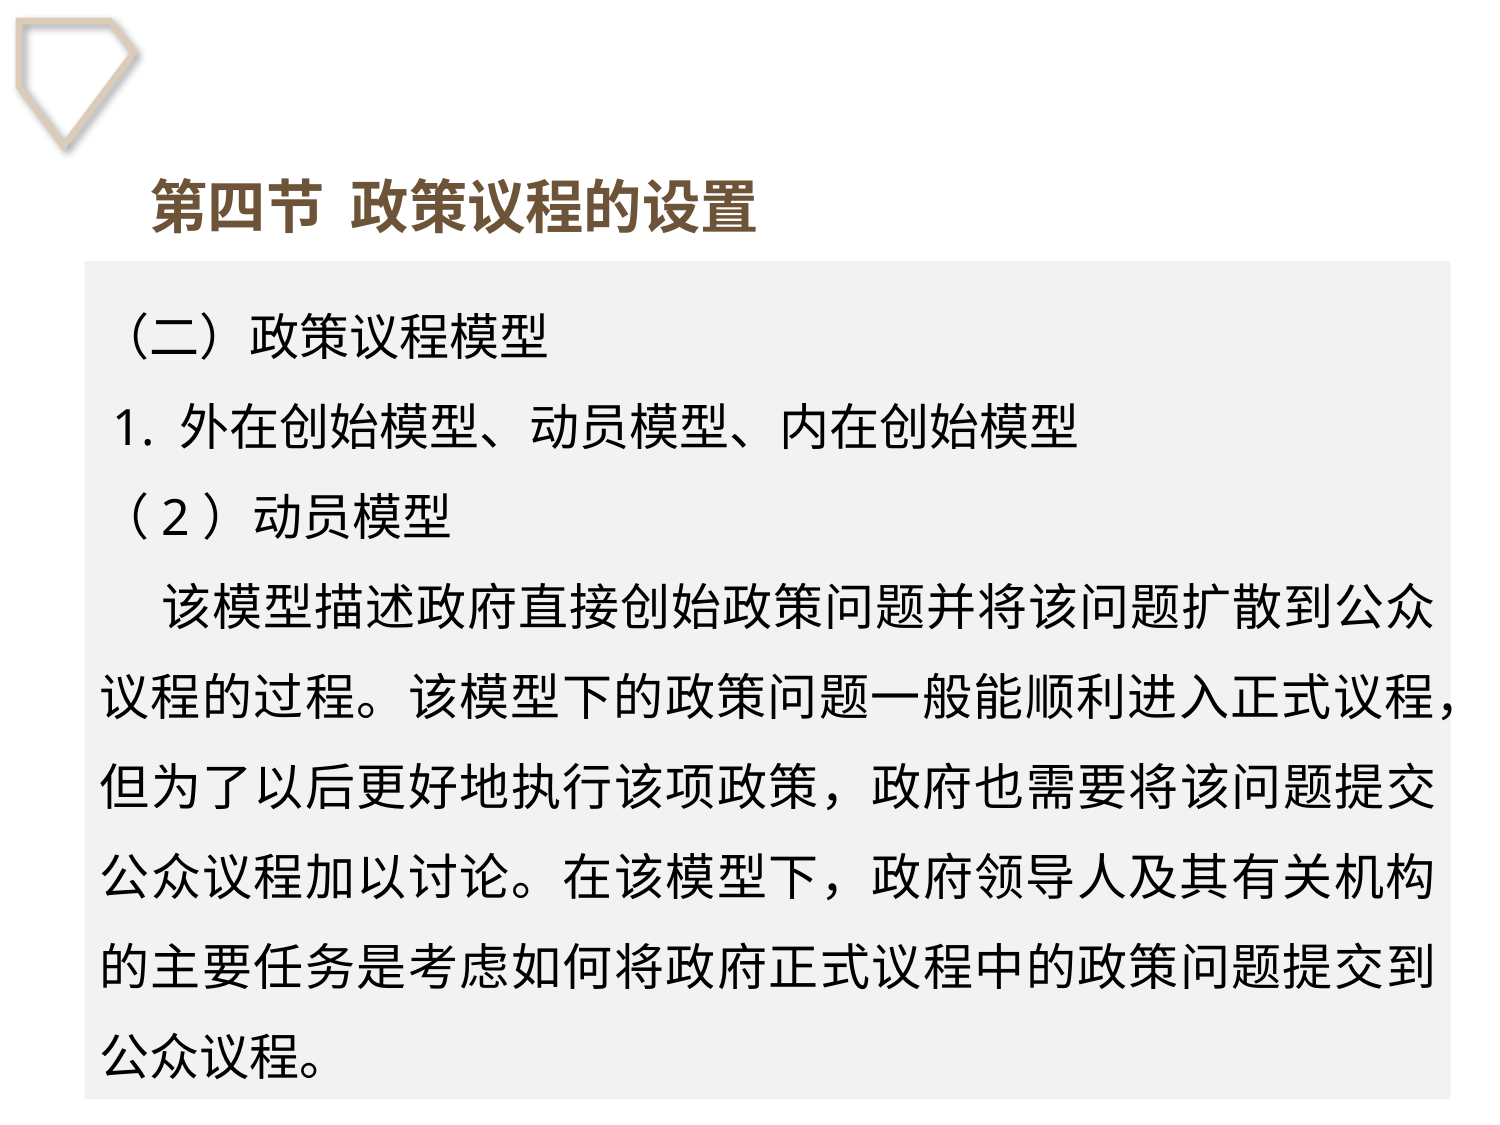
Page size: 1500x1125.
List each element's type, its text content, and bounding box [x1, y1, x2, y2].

text_box （二）政策议程模型 1. 外在创始模型、动员模型、内在创始模型 （2）动员模型 该模型描述政府直接创始政策问题并将该问题扩散到公众议程的过程。该模型下的政策问题一般能顺利进入正式议程，但为了以后更好地执行该项政策，政府也需要将该问题提交公众议程加以讨论。在该模型下，政府领导人及其有关机构的主要任务是考虑如何将政府正式议程中的政策问题提交到公众议程。 [84, 260, 1452, 1100]
text_box 第四节 政策议程的设置 [134, 162, 954, 248]
